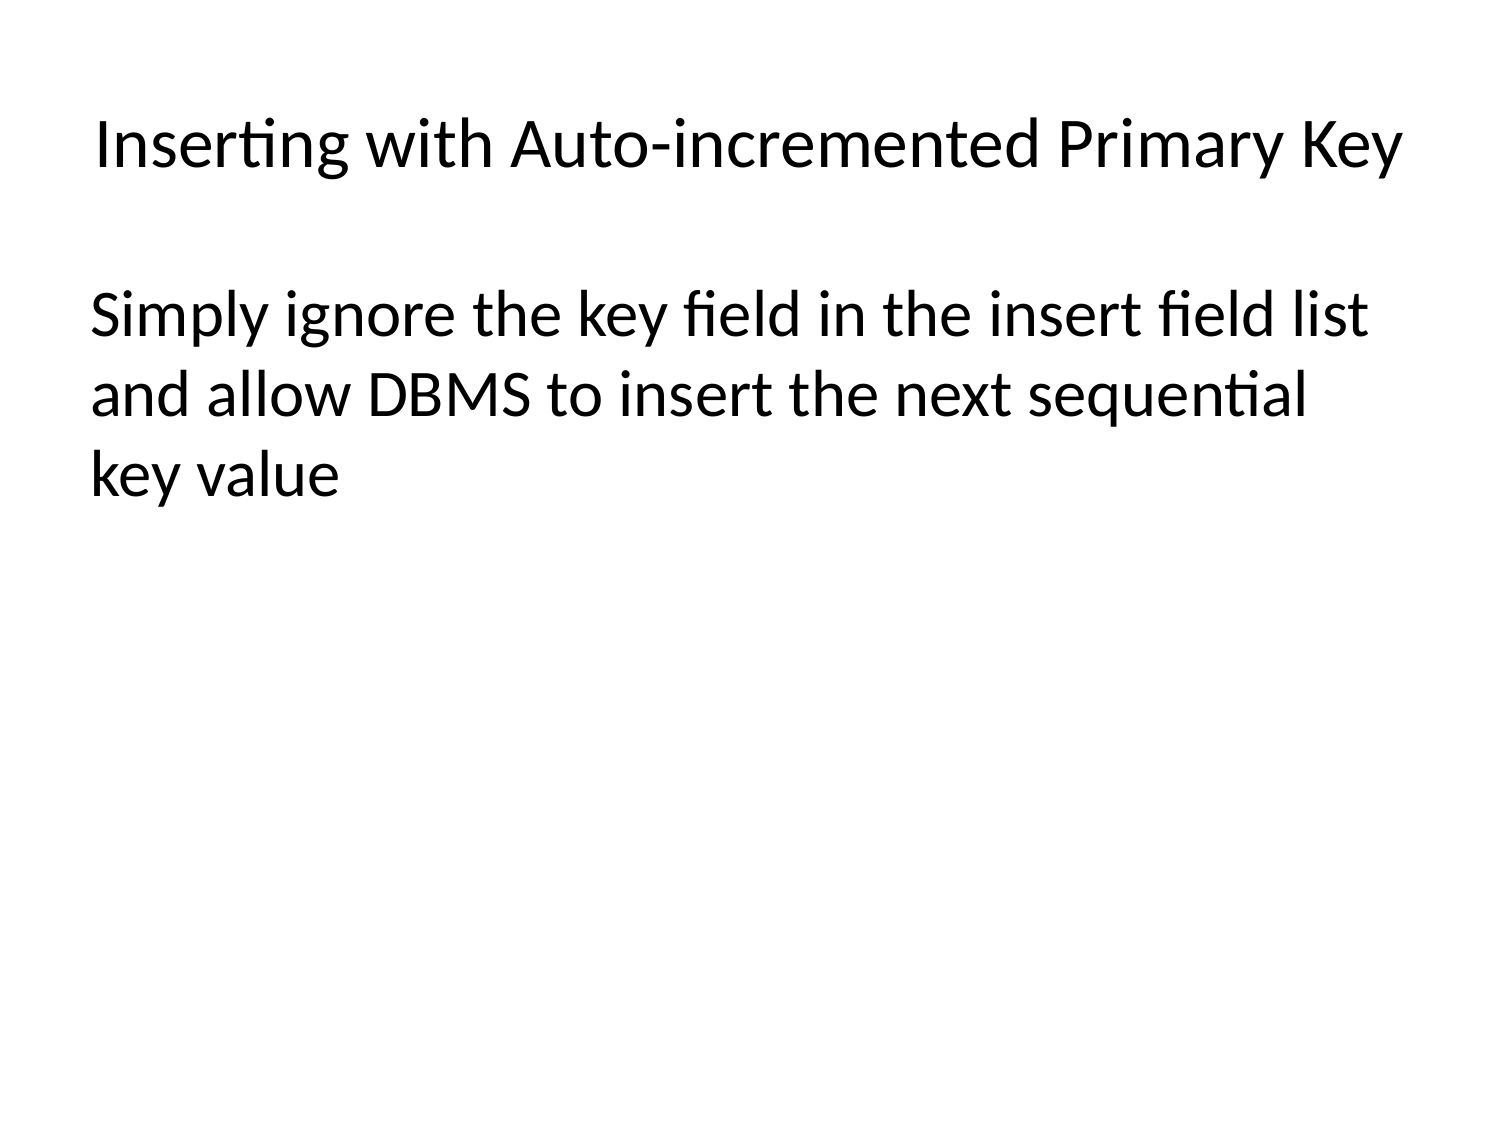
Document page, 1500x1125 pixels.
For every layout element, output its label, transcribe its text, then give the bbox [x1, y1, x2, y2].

list Simply ignore the key field in the insert field list and allow DBMS to insert the next sequential key value [75, 262, 1425, 1005]
title Inserting with Auto-incremented Primary Key [75, 45, 1425, 233]
